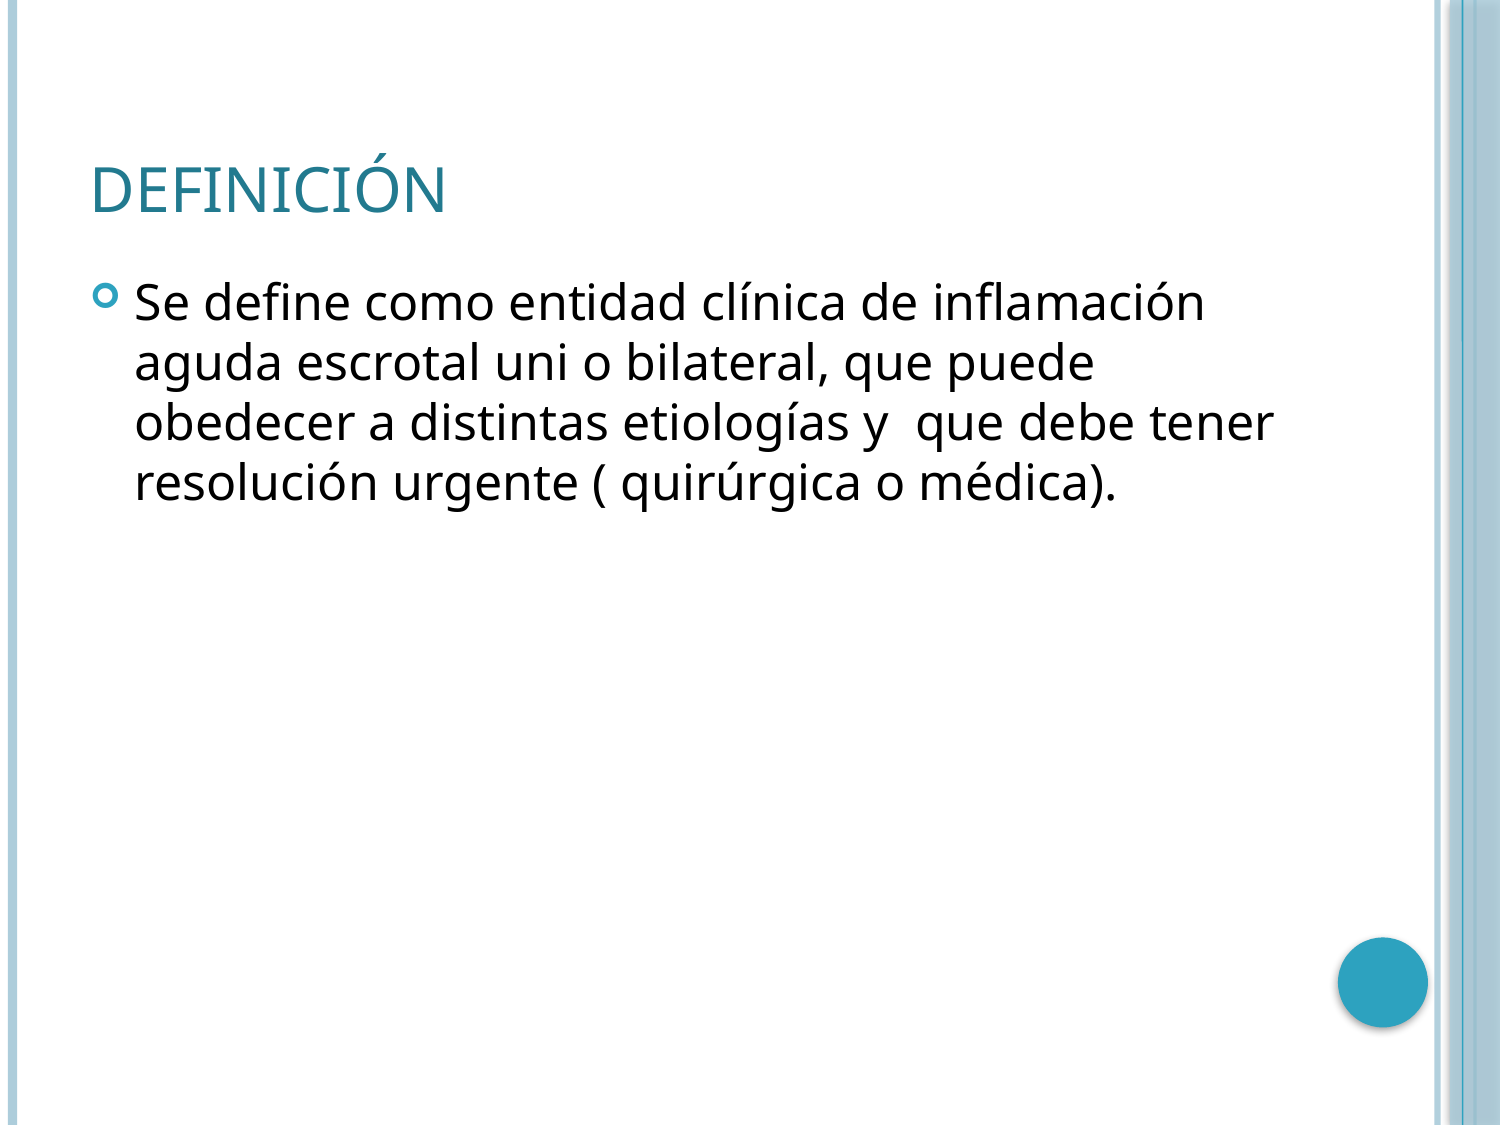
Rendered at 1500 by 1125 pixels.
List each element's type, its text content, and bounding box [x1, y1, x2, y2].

title DEFINICIÓN [75, 45, 1300, 233]
list Se define como entidad clínica de inflamación aguda escrotal uni o bilateral, que puede obedecer a distintas etiologías y que debe tener resolución urgente ( quirúrgica o médica). [75, 262, 1300, 1062]
